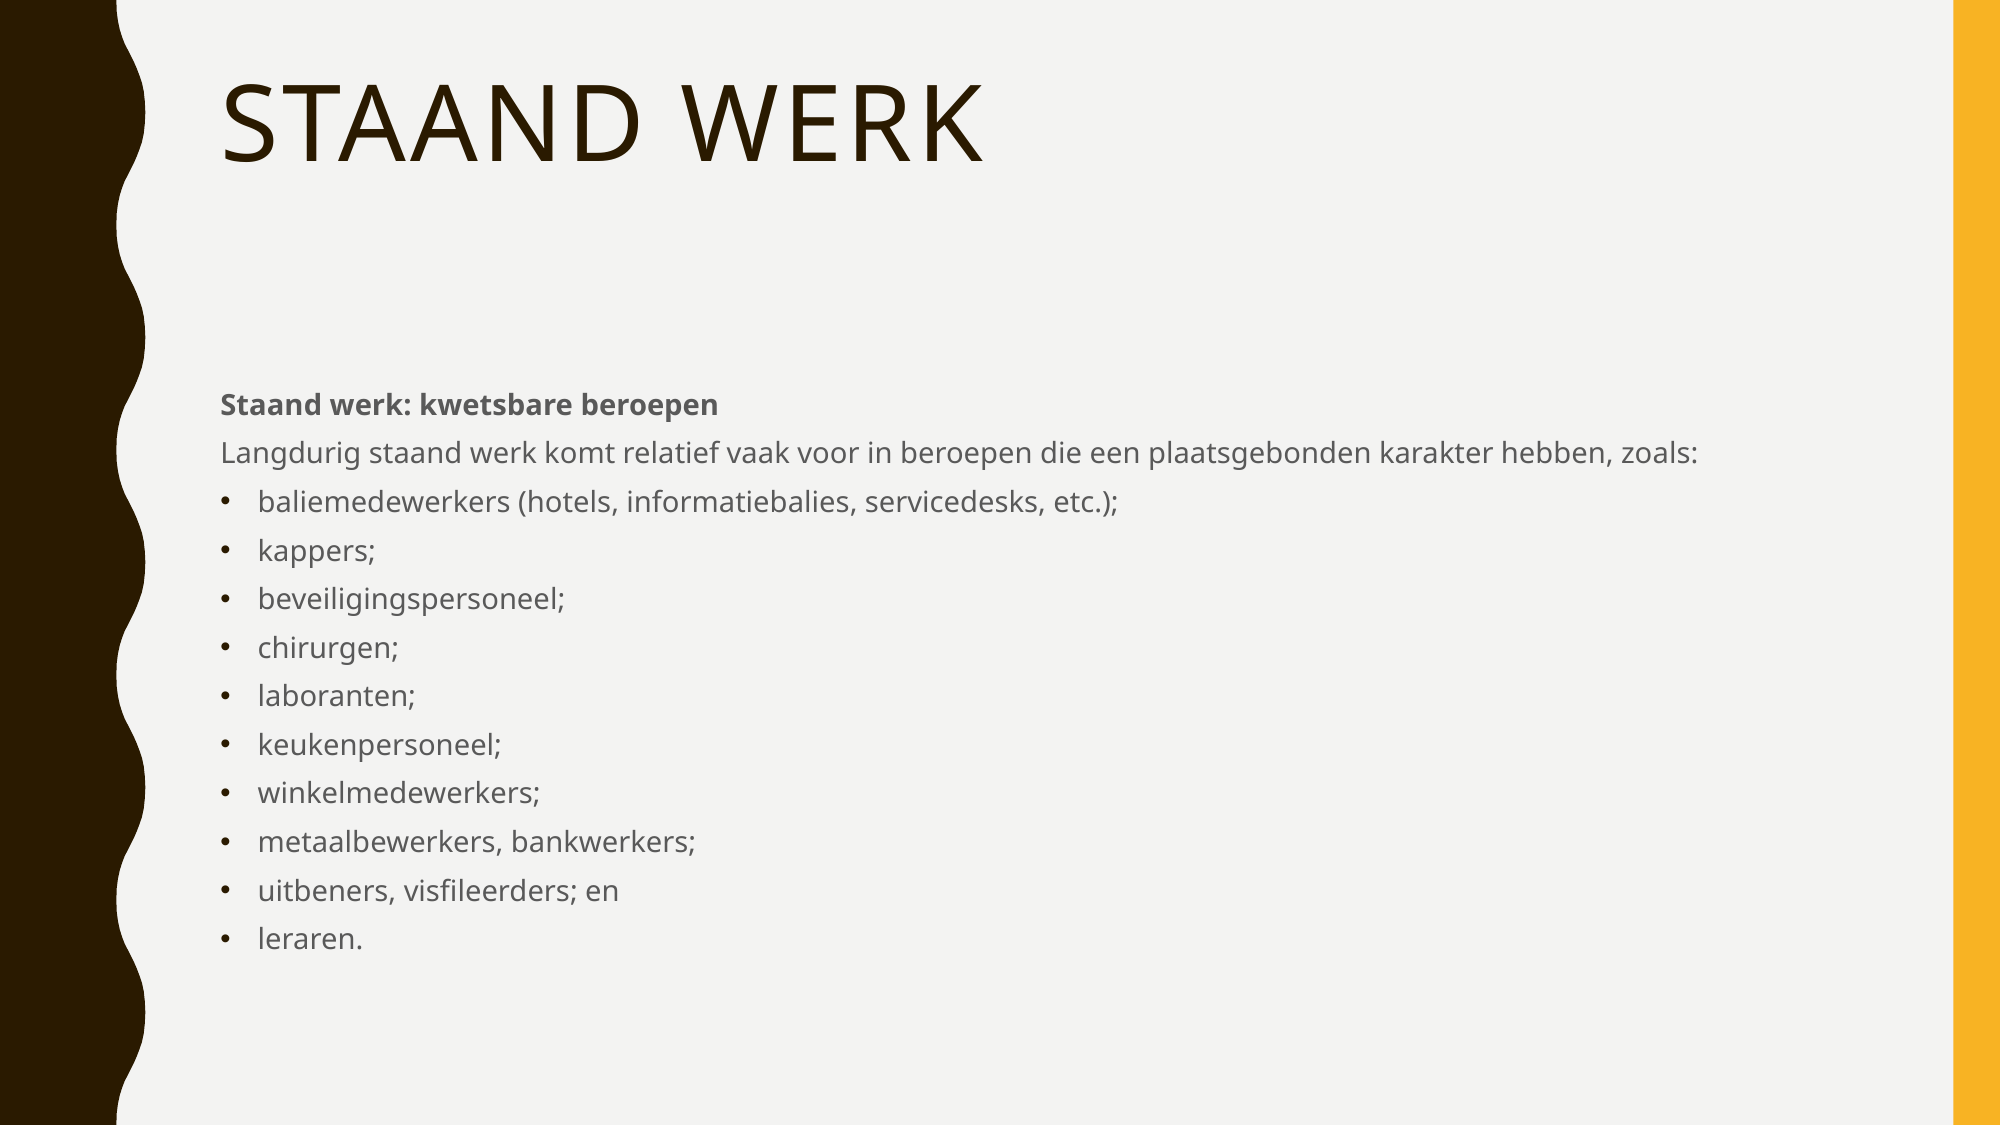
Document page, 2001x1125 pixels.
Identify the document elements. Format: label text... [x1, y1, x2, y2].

title Staand werk [205, 62, 1875, 308]
list Staand werk: kwetsbare beroepen Langdurig staand werk komt relatief vaak voor in beroepen die een plaatsgebonden karakter hebben, zoals: baliemedewerkers (hotels, informatiebalies, servicedesks, etc.); kappers; beveiligingspersoneel; chirurgen; laboranten; keukenpersoneel; winkelmedewerkers; metaalbewerkers, bankwerkers; uitbeners, visfileerders; en leraren. [205, 375, 1875, 965]
